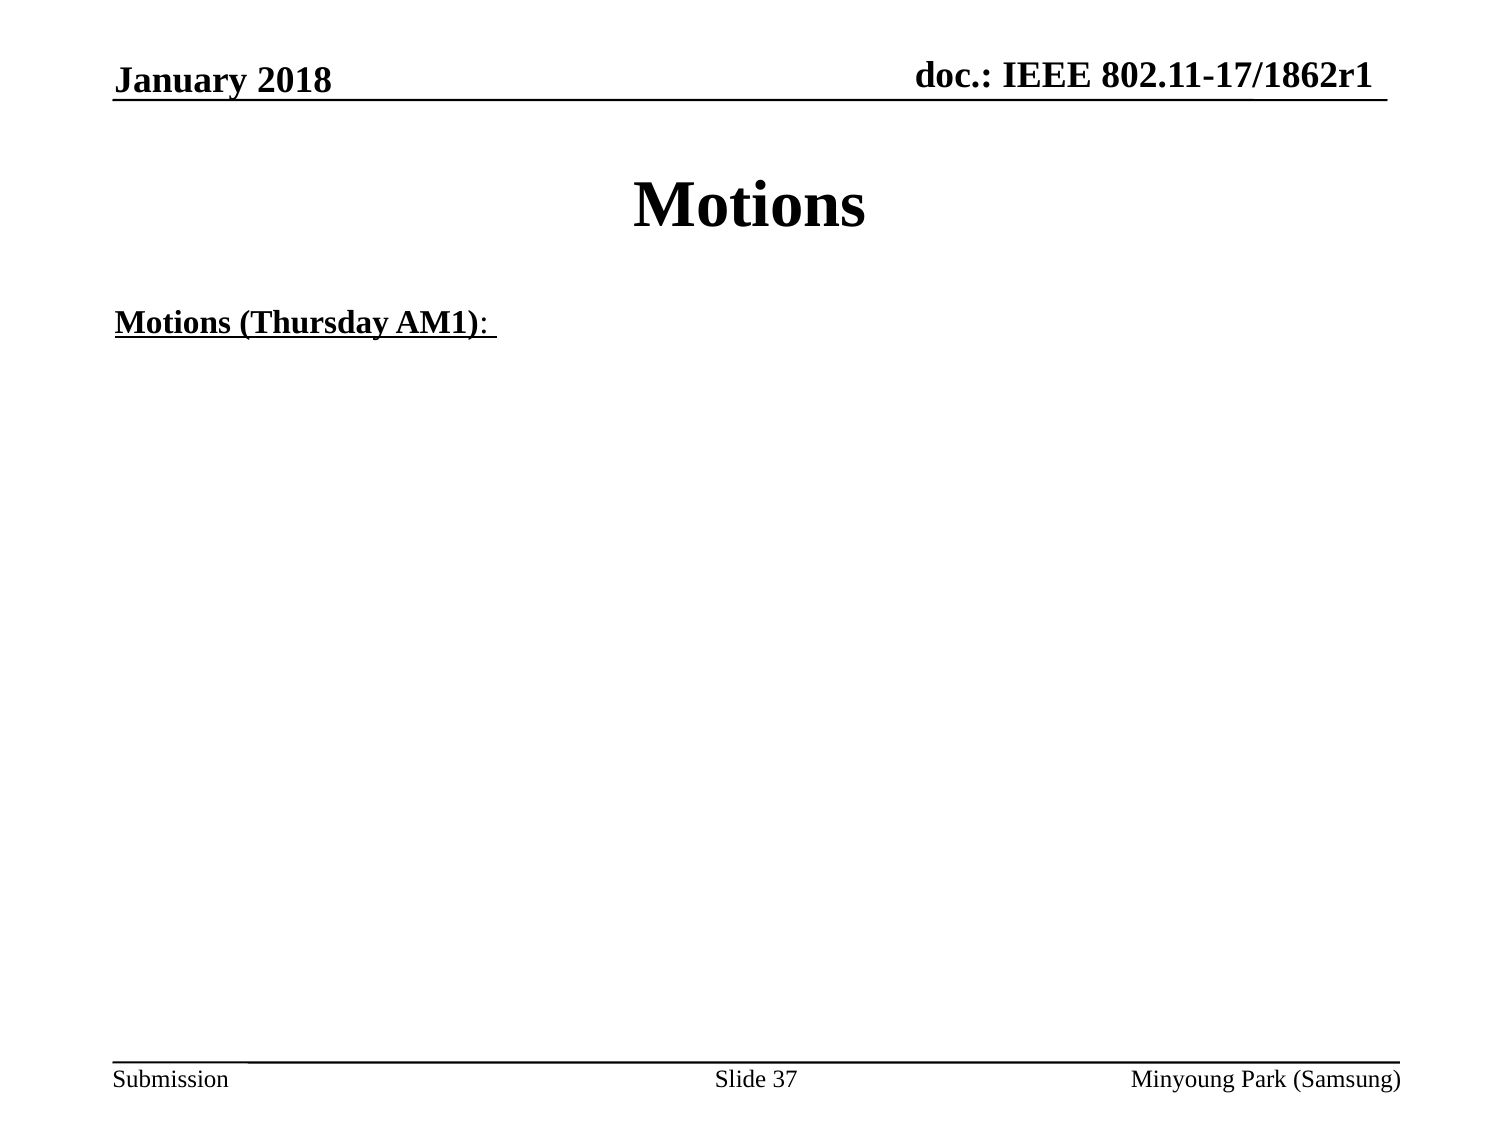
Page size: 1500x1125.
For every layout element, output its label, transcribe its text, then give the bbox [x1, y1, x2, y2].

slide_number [114, 54, 335, 101]
title Motions [112, 112, 1388, 288]
footer Minyoung Park (Samsung) [949, 1061, 1402, 1093]
slide_number Slide 37 [712, 1061, 800, 1093]
text_box Motions (Thursday AM1): [99, 293, 1388, 628]
